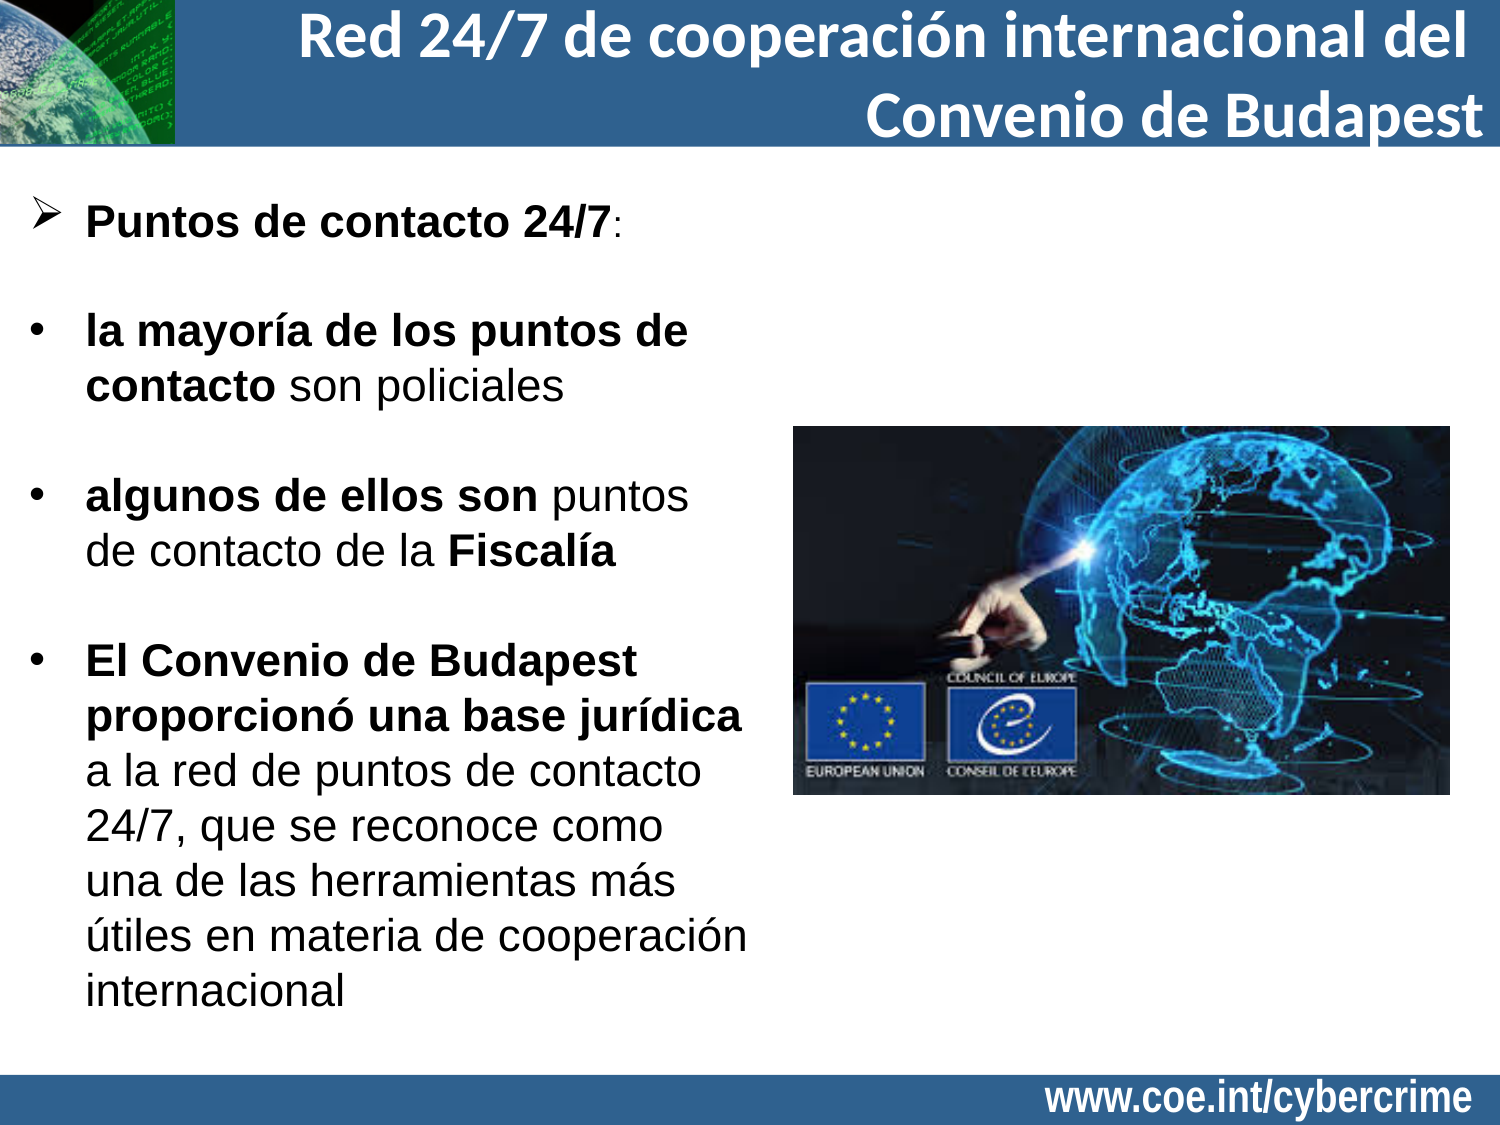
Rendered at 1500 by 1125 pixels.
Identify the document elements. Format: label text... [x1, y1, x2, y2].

text_box [0, 1073, 1030, 1125]
picture [792, 426, 1451, 795]
text_box www.coe.int/cybercrime [1030, 1059, 1500, 1125]
text_box Puntos de contacto 24/7: la mayoría de los puntos de contacto son policiales algunos de ellos son puntos de contacto de la Fiscalía El Convenio de Budapest proporcionó una base jurídica a la red de puntos de contacto 24/7, que se reconoce como una de las herramientas más útiles en materia de cooperación internacional [14, 183, 765, 1024]
picture [0, 0, 175, 144]
text_box Red 24/7 de cooperación internacional del Convenio de Budapest [177, 0, 1500, 149]
